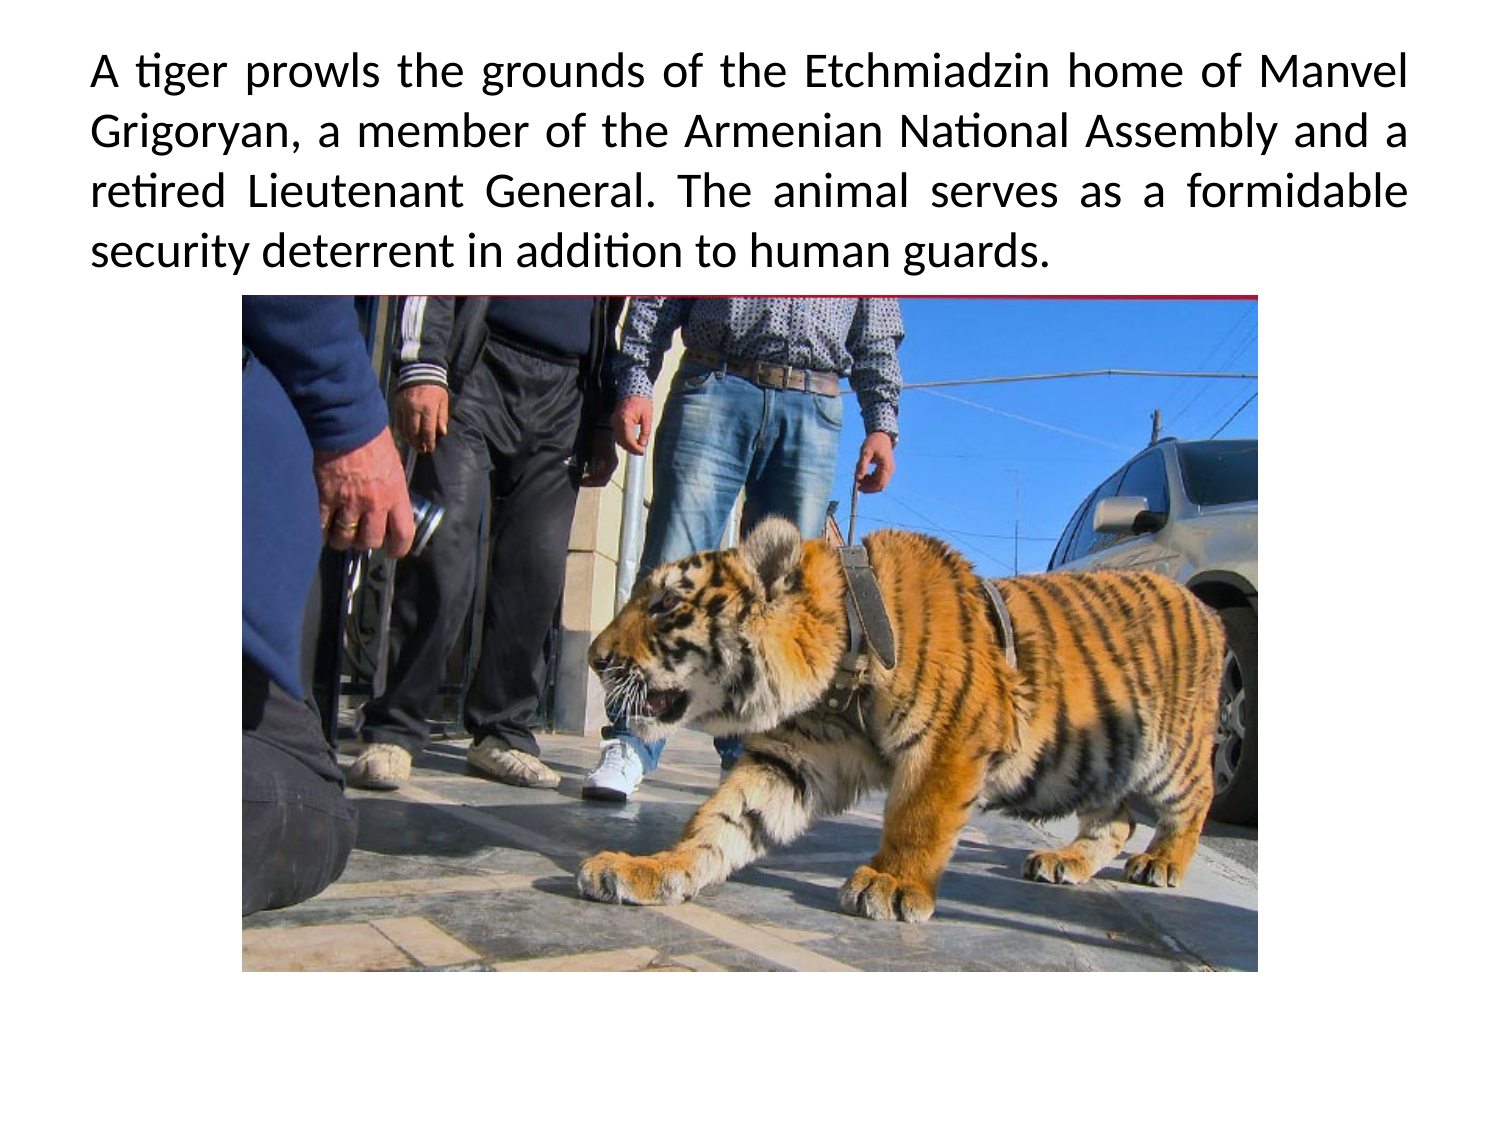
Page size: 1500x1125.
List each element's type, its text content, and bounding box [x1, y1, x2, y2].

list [241, 295, 1258, 973]
title A tiger prowls the grounds of the Etchmiadzin home of Manvel Grigoryan, a member of the Armenian National Assembly and a retired Lieutenant General. The animal serves as a formidable security deterrent in addition to human guards. [75, 45, 1425, 270]
